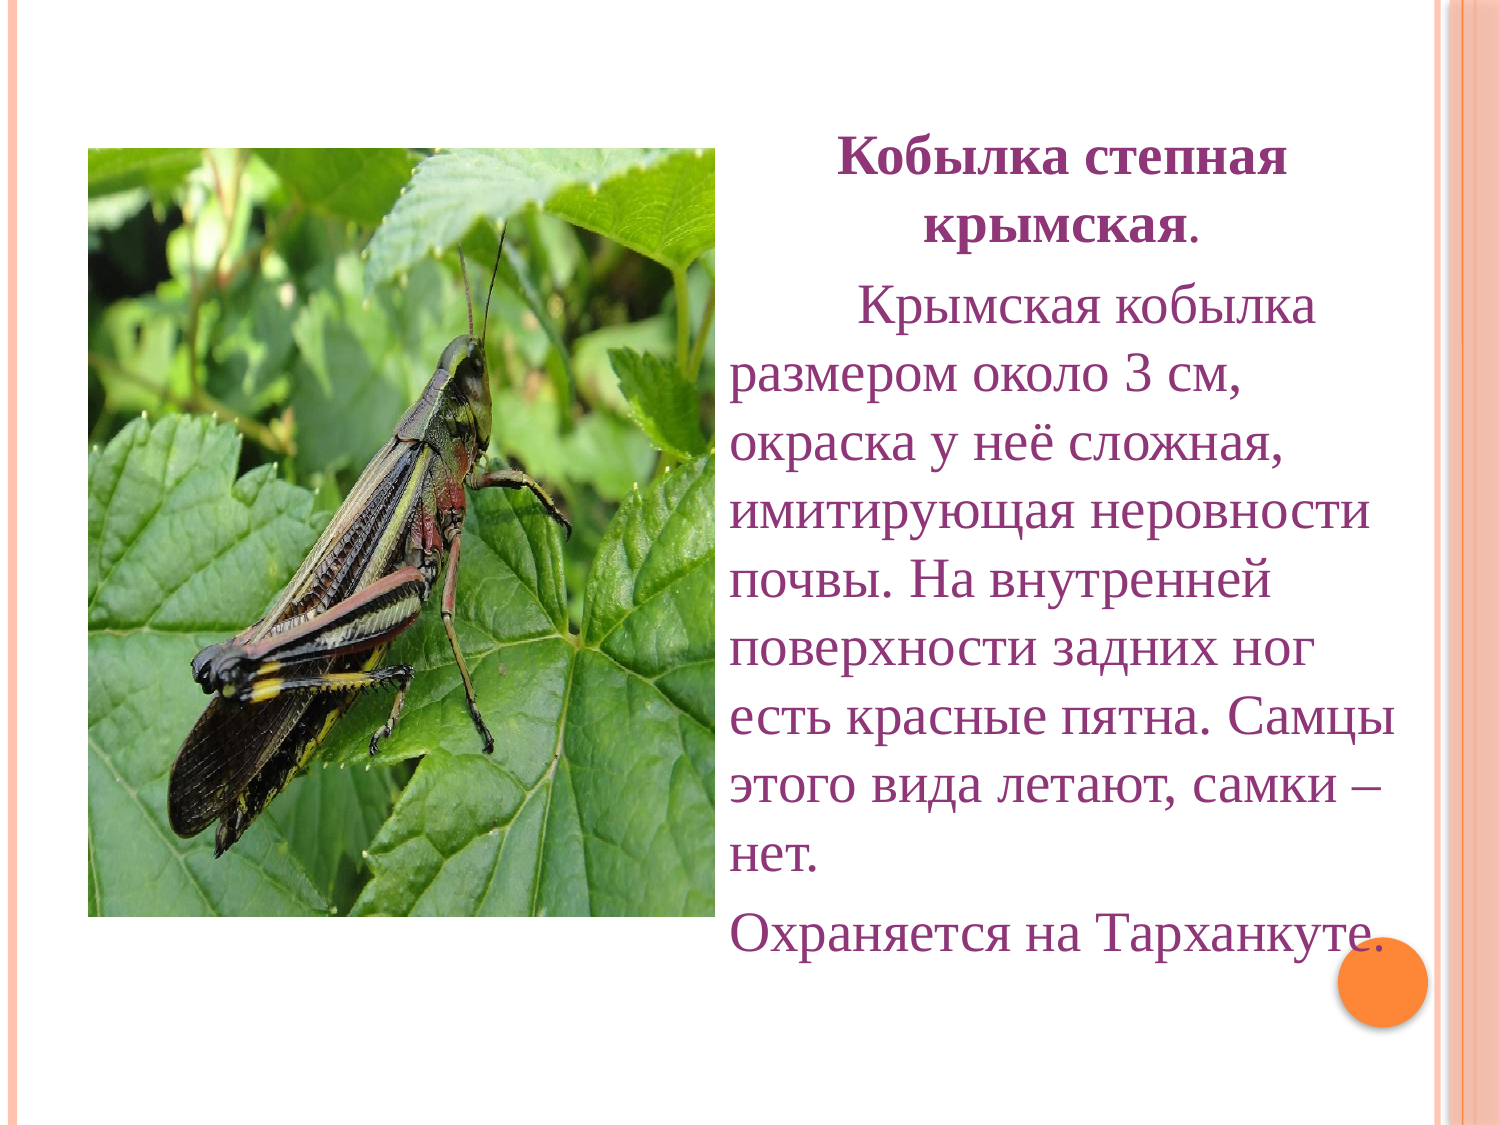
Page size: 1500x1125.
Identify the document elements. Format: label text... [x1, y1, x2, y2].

list Кобылка степная крымская. Крымская кобылка размером около 3 см, окраска у неё сложная, имитирующая неровности почвы. На внутренней поверхности задних ног есть красные пятна. Самцы этого вида летают, самки – нет. Охраняется на Тарханкуте. [714, 29, 1412, 1037]
picture [87, 148, 716, 918]
